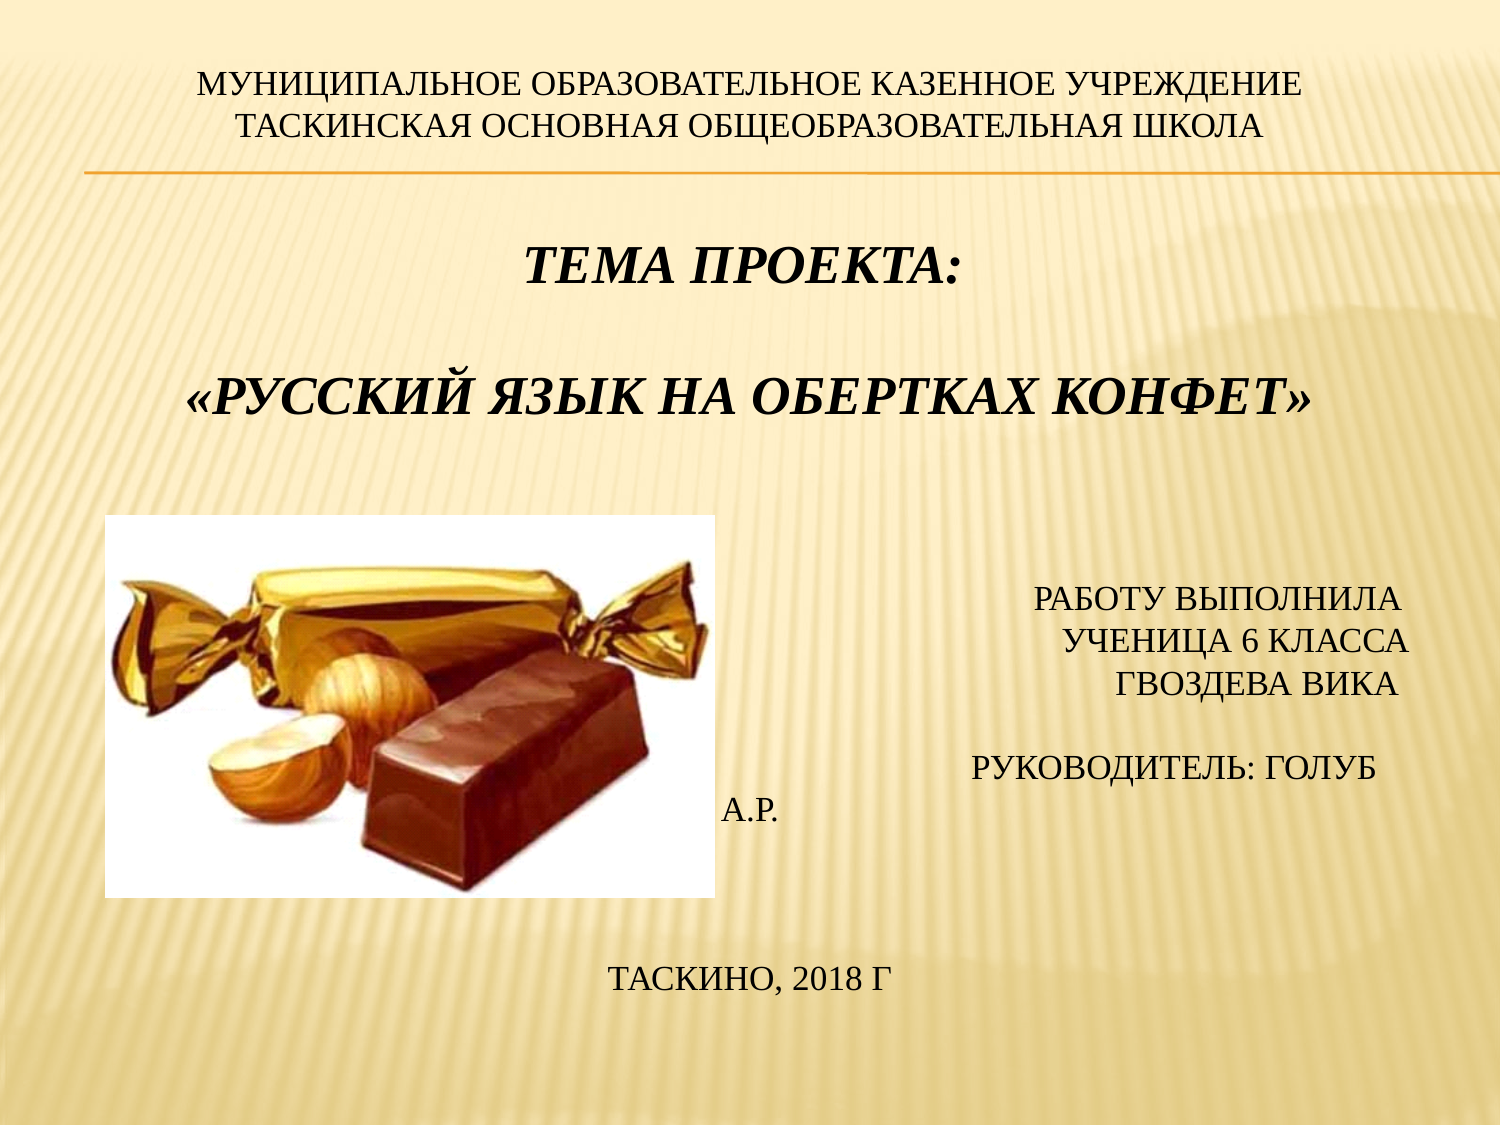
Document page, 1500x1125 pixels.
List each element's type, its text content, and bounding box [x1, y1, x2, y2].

title Муниципальное образовательное казенное учреждение Таскинская основная общеобразовательная школа Тема проекта: «Русский язык на обертках конфет» Работу выполнила ученица 6 класса Гвоздева Вика Руководитель: Голуб А.Р. Таскино, 2018 г [75, 45, 1425, 1055]
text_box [105, 515, 716, 899]
